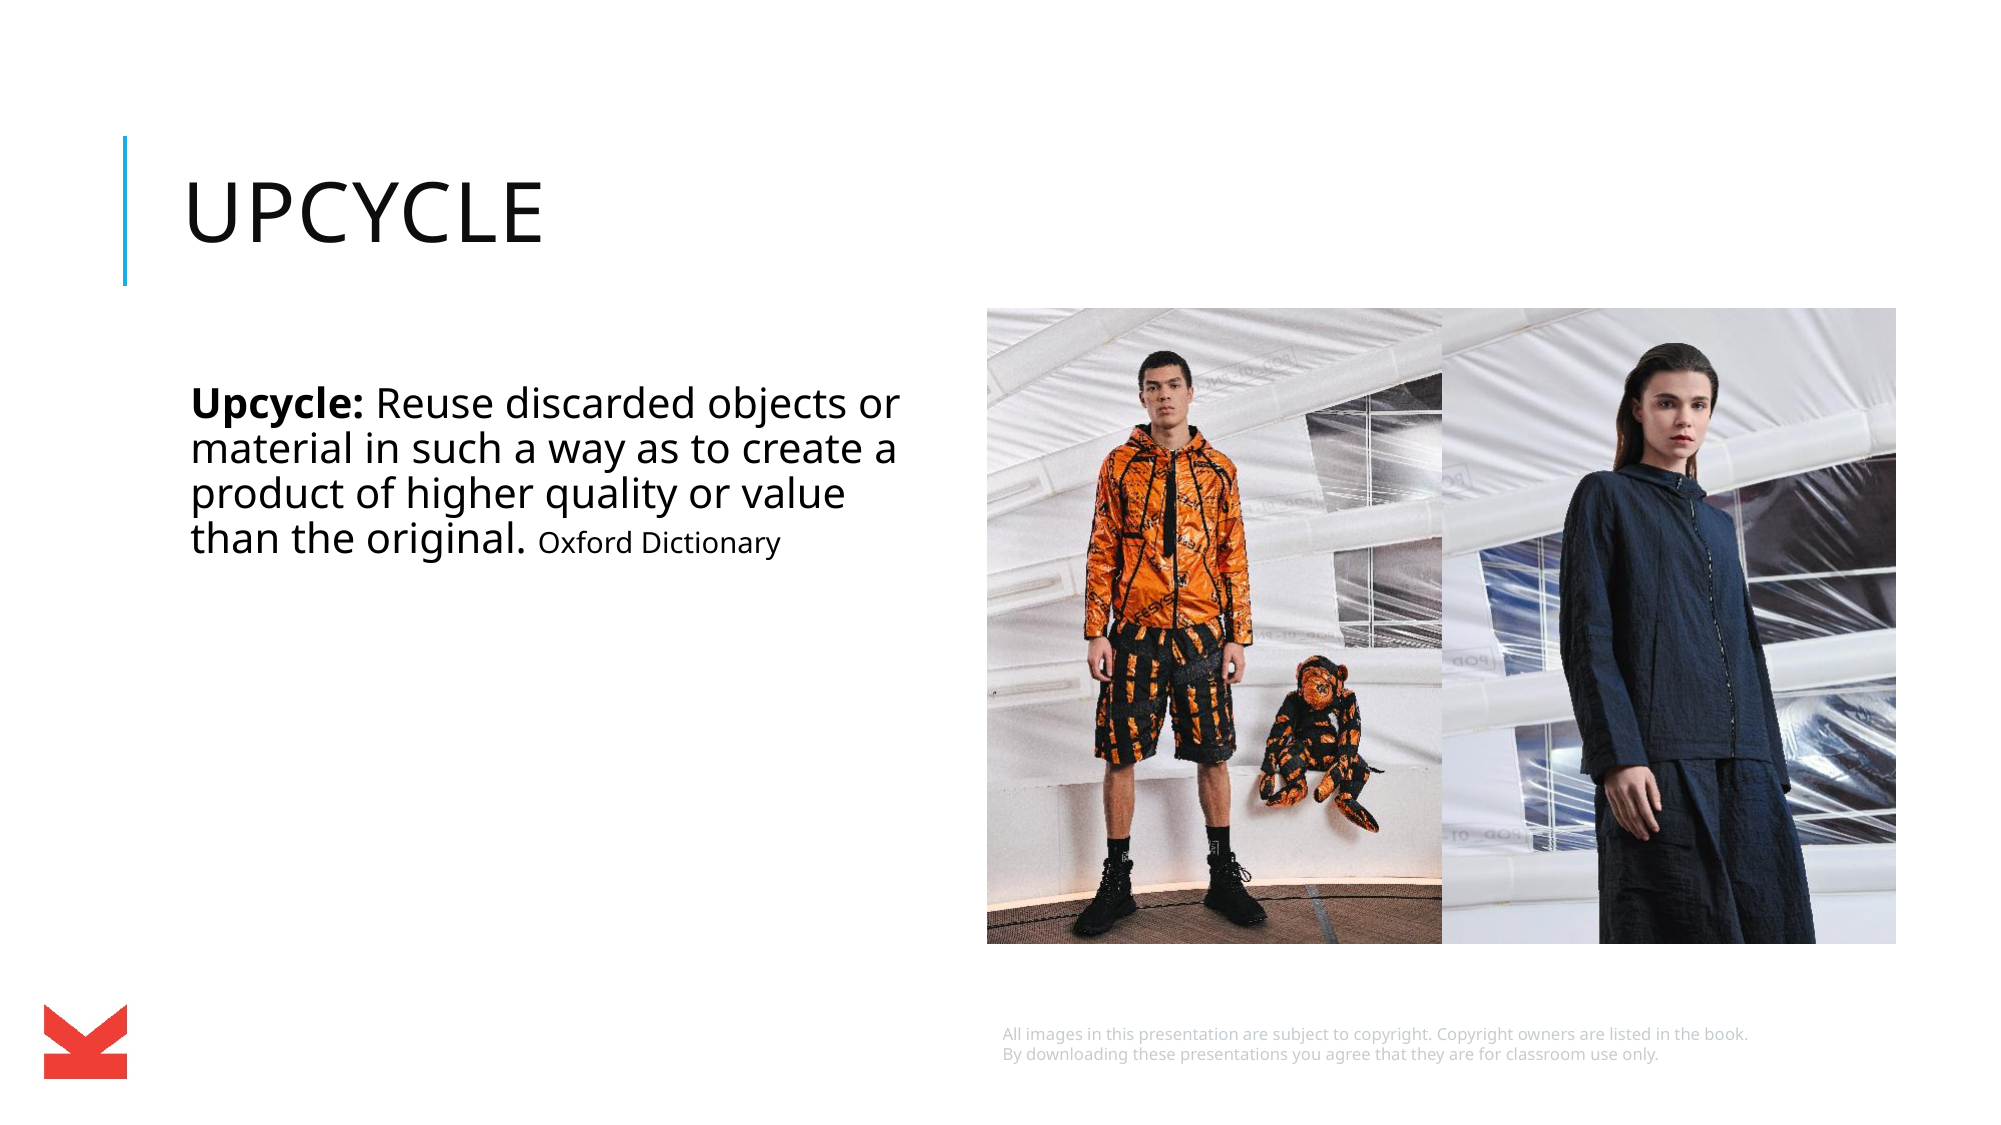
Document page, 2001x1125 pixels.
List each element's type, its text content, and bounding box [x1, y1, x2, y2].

picture [23, 982, 148, 1107]
text_box All images in this presentation are subject to copyright. Copyright owners are listed in the book. By downloading these presentations you agree that they are for classroom use only. [987, 1016, 1988, 1072]
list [1446, 308, 1896, 945]
title UPCYCLE [168, 96, 1763, 342]
picture [987, 308, 1442, 945]
list Upcycle: Reuse discarded objects or material in such a way as to create a product of higher quality or value than the original. Oxford Dictionary [168, 375, 948, 1035]
